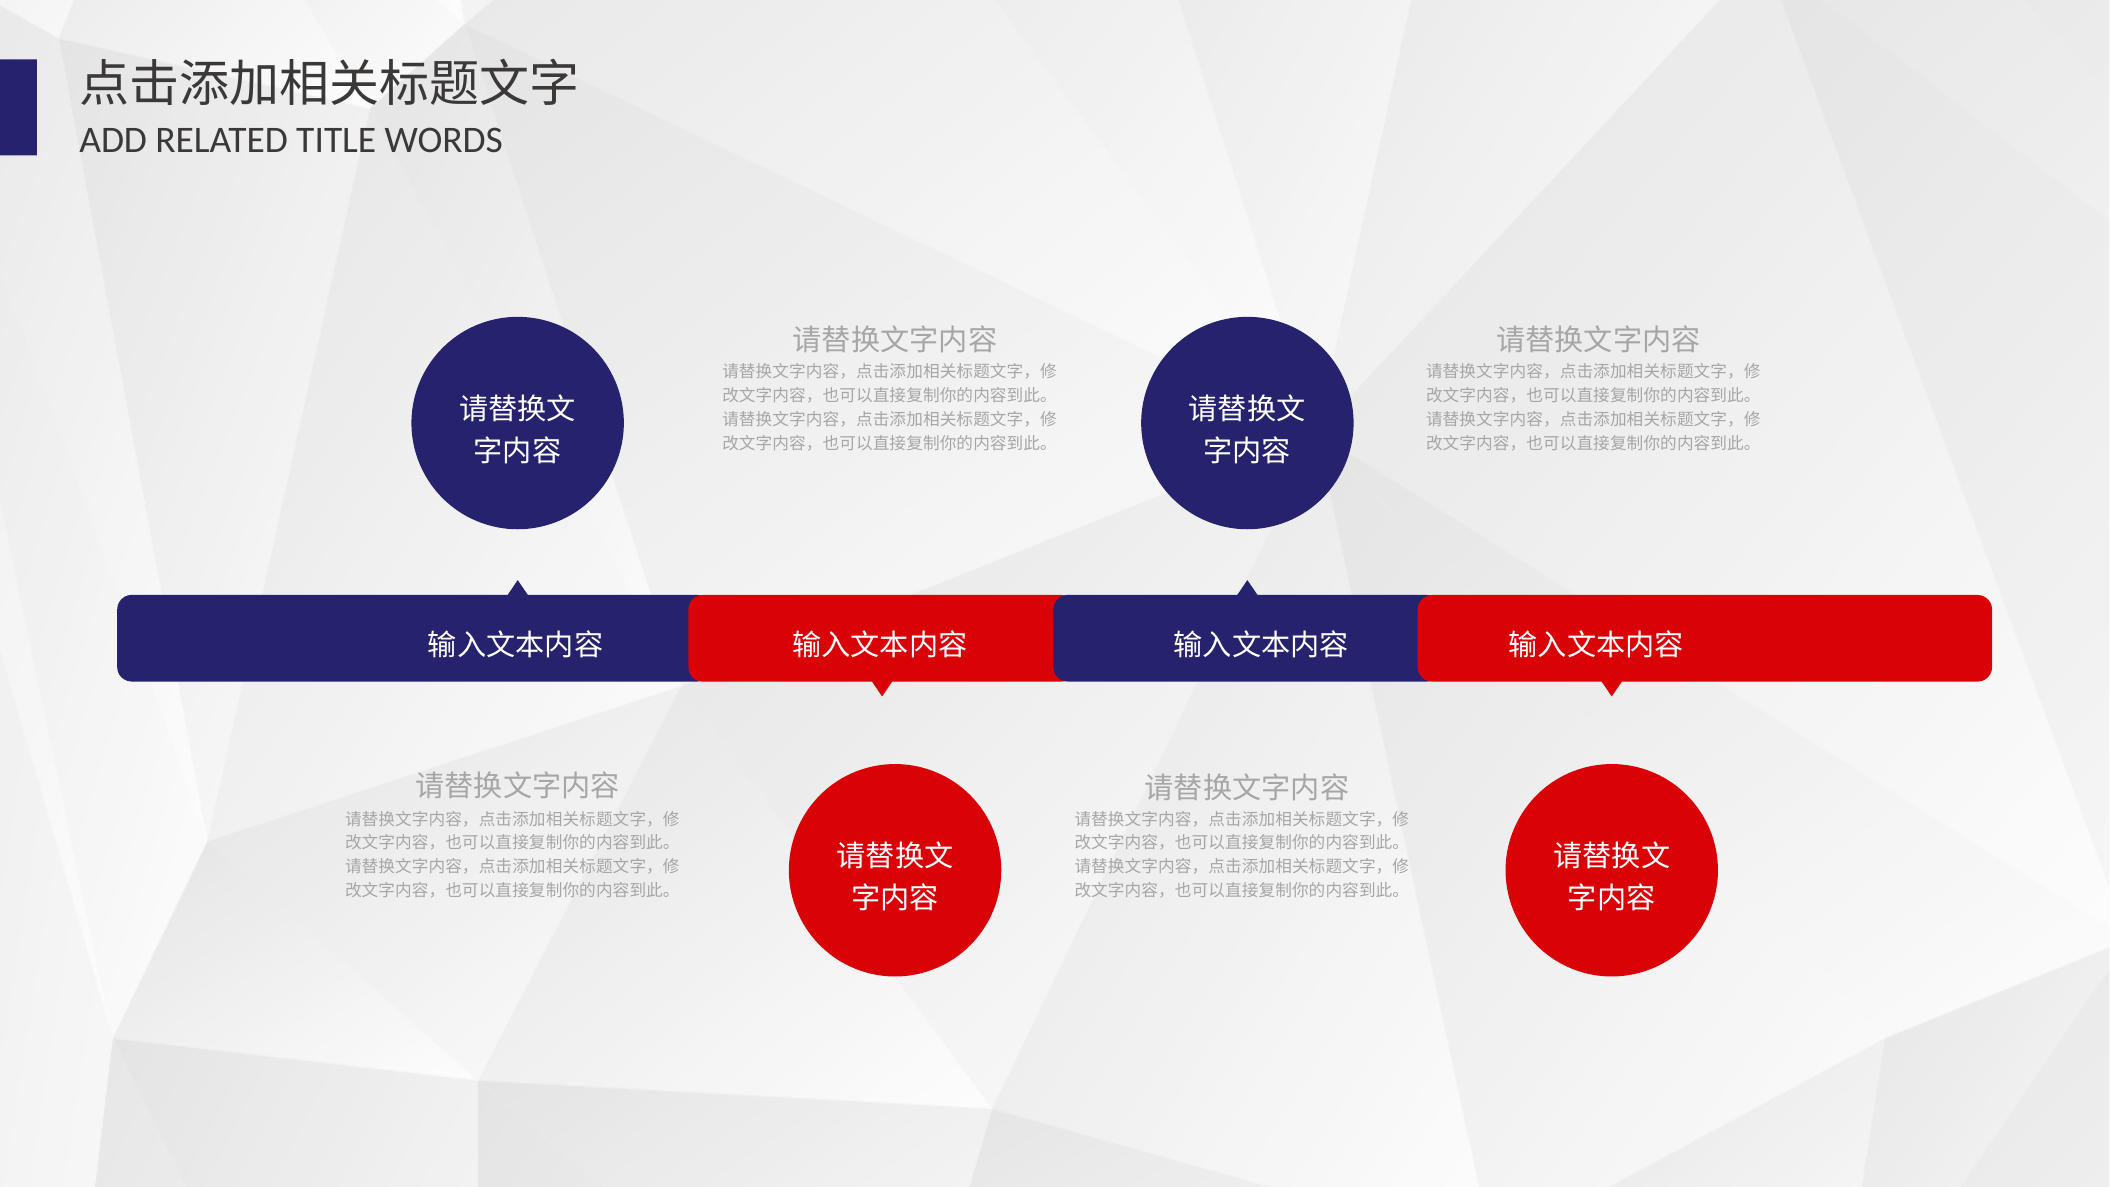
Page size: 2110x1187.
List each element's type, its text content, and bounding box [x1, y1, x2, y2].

text_box 请替换文字内容，点击添加相关标题文字，修改文字内容，也可以直接复制你的内容到此。请替换文字内容，点击添加相关标题文字，修改文字内容，也可以直接复制你的内容到此。 [1074, 804, 1420, 901]
picture [0, 0, 2110, 1187]
text_box ADD RELATED TITLE WORDS [63, 107, 520, 169]
text_box 请替换文字内容 [775, 314, 1015, 357]
text_box 请替换文字内容 [1549, 830, 1675, 915]
text_box 请替换文字内容 [1478, 314, 1719, 357]
text_box 点击添加相关标题文字 [63, 43, 596, 120]
text_box 请替换文字内容，点击添加相关标题文字，修改文字内容，也可以直接复制你的内容到此。请替换文字内容，点击添加相关标题文字，修改文字内容，也可以直接复制你的内容到此。 [345, 804, 691, 901]
text_box 请替换文字内容 [398, 760, 638, 803]
text_box [788, 764, 1002, 977]
text_box 请替换文字内容，点击添加相关标题文字，修改文字内容，也可以直接复制你的内容到此。请替换文字内容，点击添加相关标题文字，修改文字内容，也可以直接复制你的内容到此。 [722, 357, 1068, 453]
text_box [1053, 580, 1442, 682]
text_box [411, 316, 624, 530]
text_box 请替换文字内容 [1127, 762, 1367, 805]
text_box 请替换文字内容 [455, 383, 581, 468]
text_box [688, 594, 1076, 697]
text_box 请替换文字内容，点击添加相关标题文字，修改文字内容，也可以直接复制你的内容到此。请替换文字内容，点击添加相关标题文字，修改文字内容，也可以直接复制你的内容到此。 [1426, 357, 1772, 453]
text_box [117, 580, 712, 682]
text_box 请替换文字内容 [832, 830, 958, 915]
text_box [1417, 594, 1993, 697]
text_box 请替换文字内容 [1184, 383, 1310, 468]
text_box [1505, 764, 1718, 977]
text_box [1141, 316, 1354, 530]
